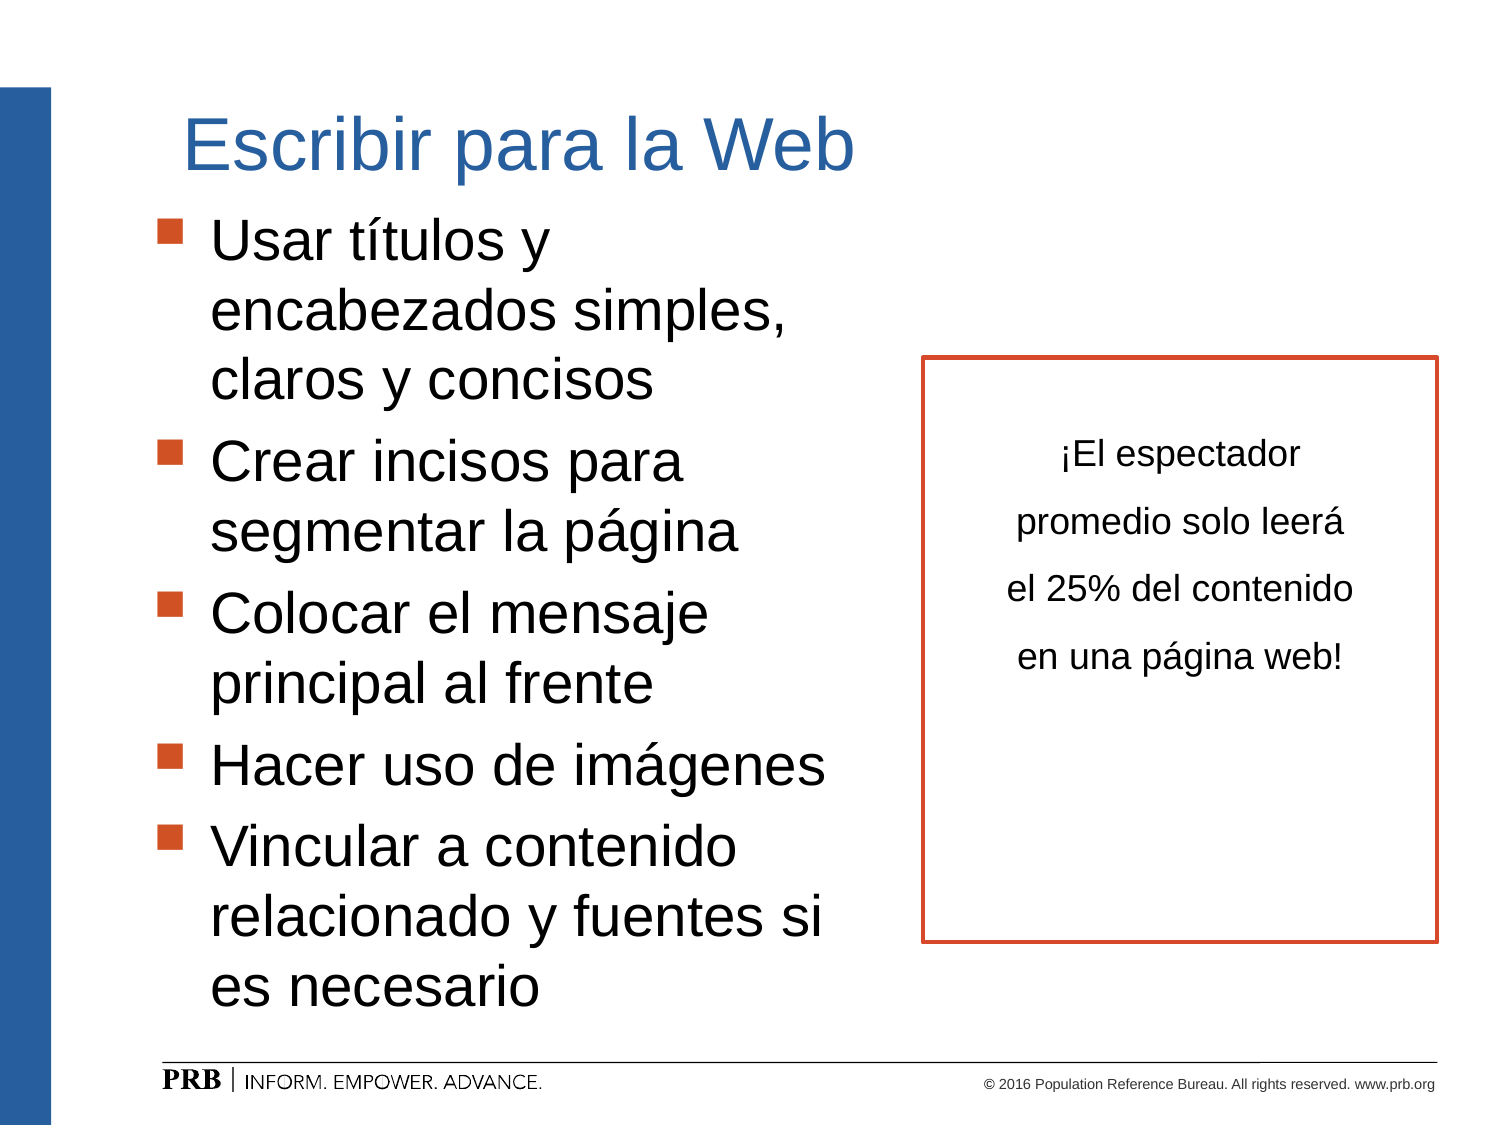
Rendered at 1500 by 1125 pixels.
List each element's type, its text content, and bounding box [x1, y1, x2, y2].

list Usar títulos y encabezados simples, claros y concisos Crear incisos para segmentar la página Colocar el mensaje principal al frente Hacer uso de imágenes Vincular a contenido relacionado y fuentes si es necesario [138, 194, 890, 970]
text_box [922, 357, 1438, 943]
title Escribir para la Web [167, 87, 1438, 251]
